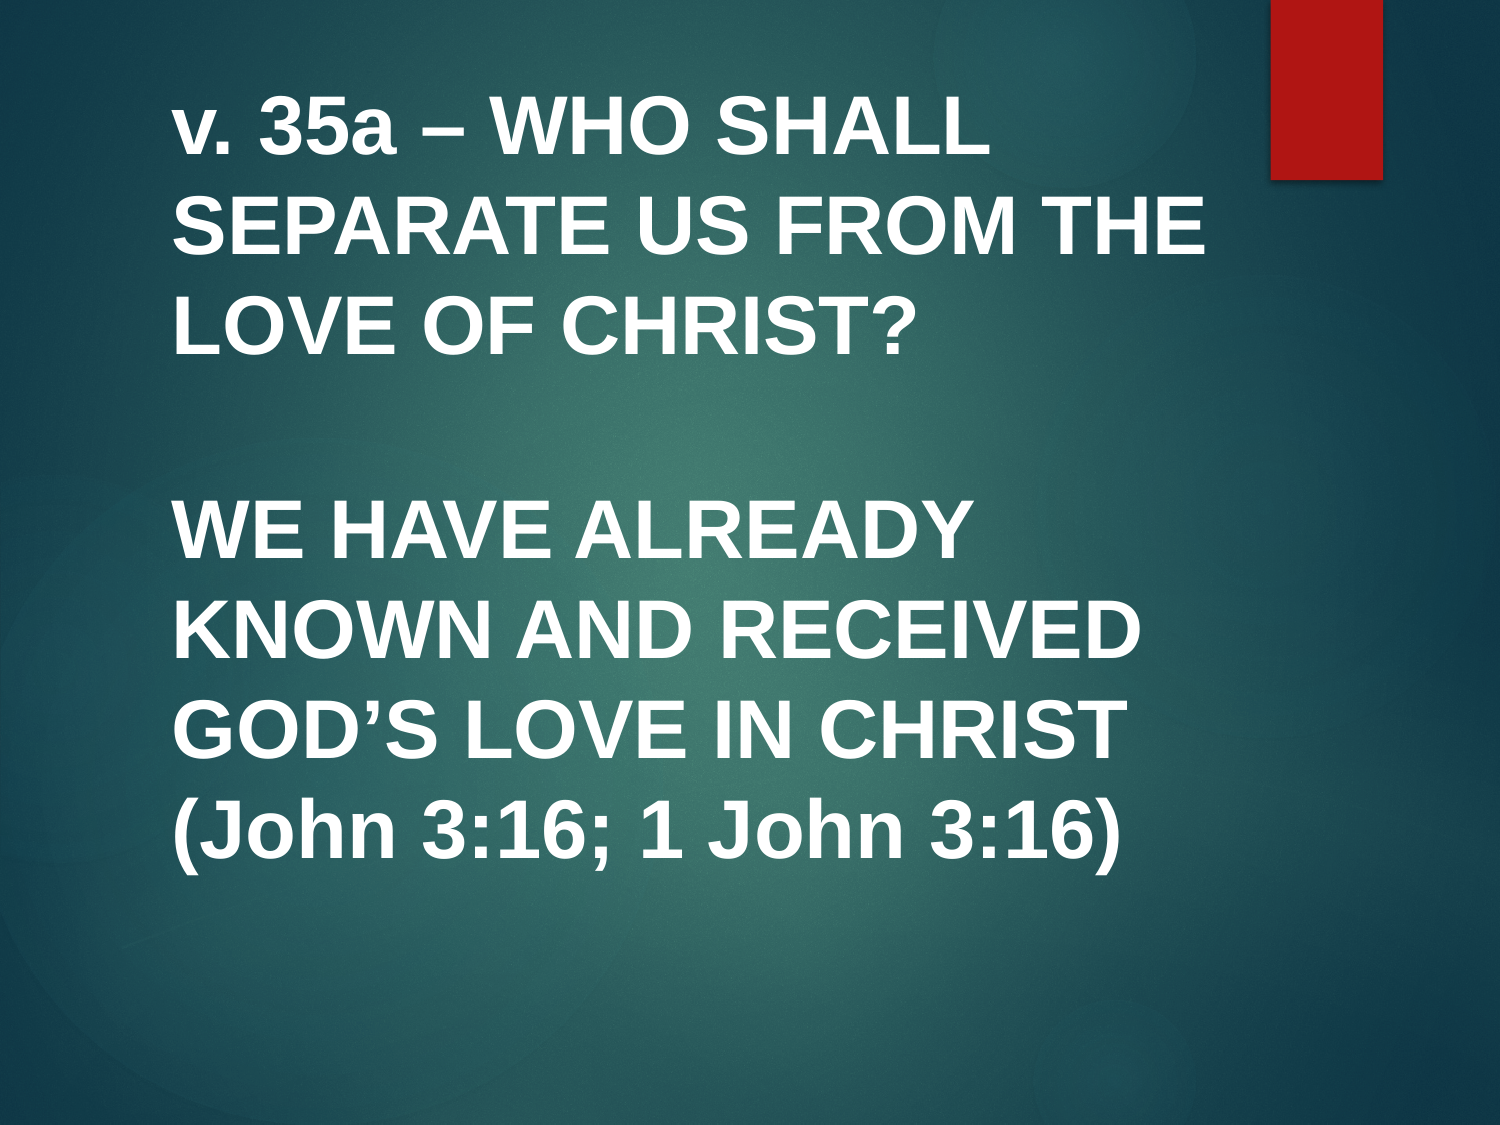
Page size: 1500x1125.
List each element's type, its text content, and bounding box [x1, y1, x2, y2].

text_box WE HAVE ALREADY KNOWN AND RECEIVED GOD’S LOVE IN CHRIST (John 3:16; 1 John 3:16) [157, 467, 1236, 883]
text_box v. 35a – WHO SHALL SEPARATE US FROM THE LOVE OF CHRIST? [157, 63, 1455, 379]
